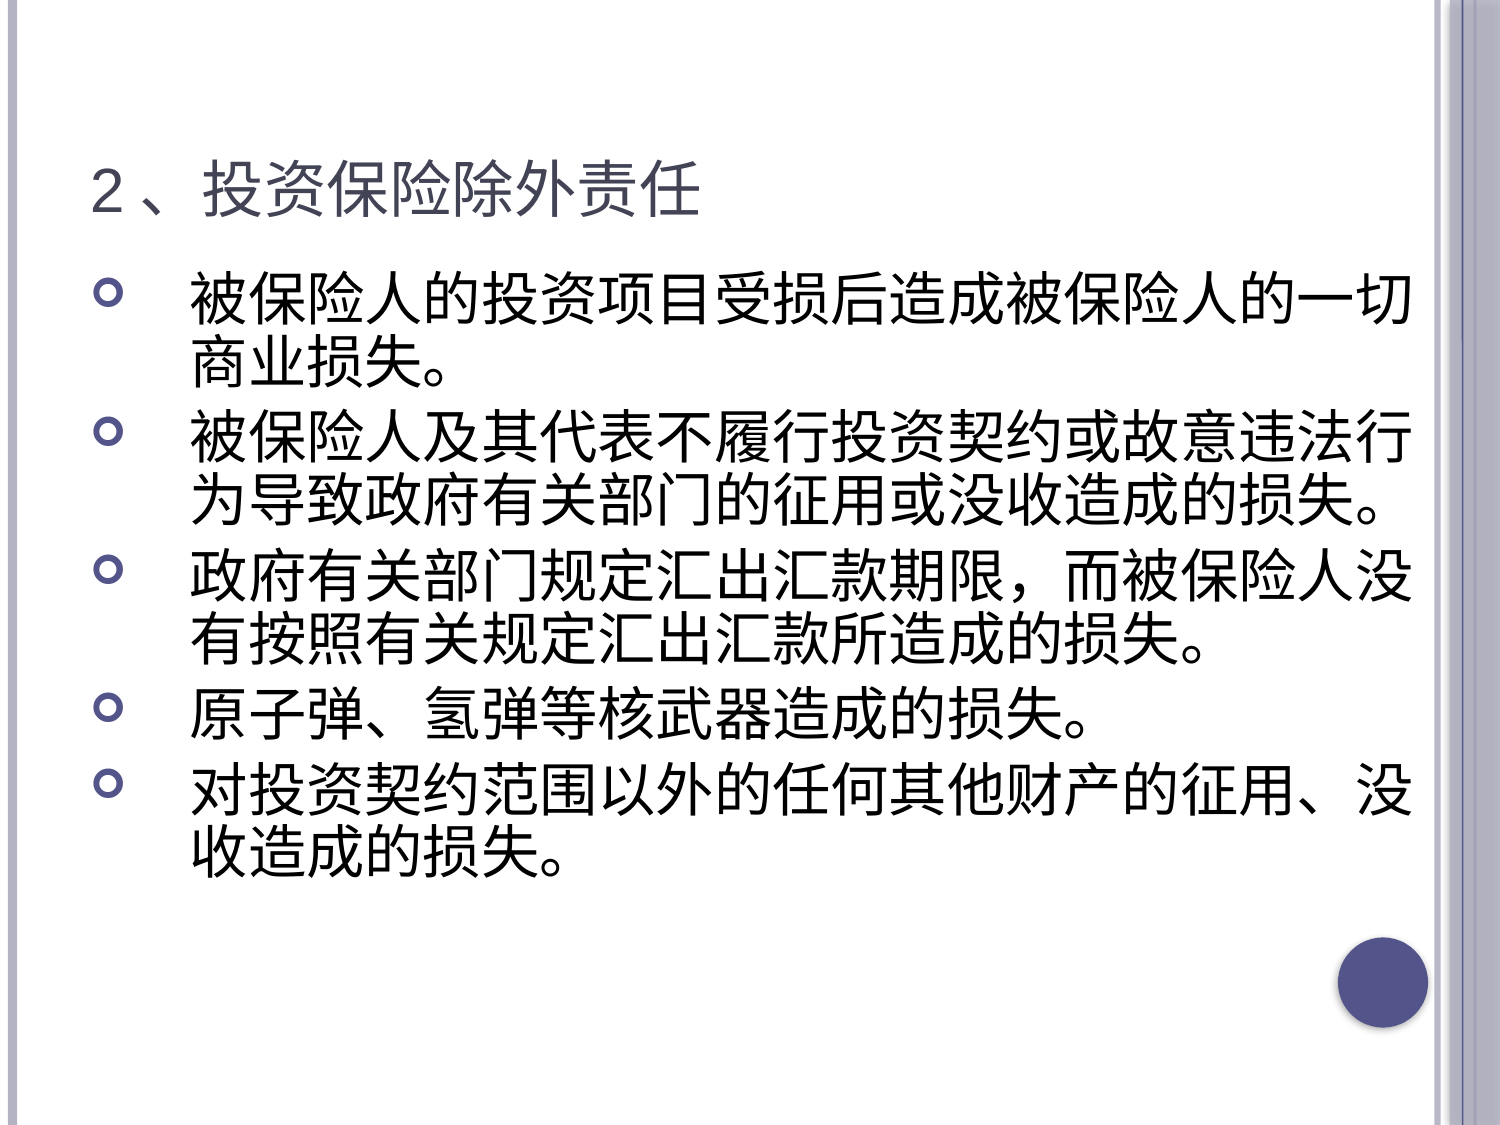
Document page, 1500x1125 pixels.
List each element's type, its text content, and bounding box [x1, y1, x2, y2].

title 2、投资保险除外责任 [75, 45, 1300, 233]
list 被保险人的投资项目受损后造成被保险人的一切商业损失。 被保险人及其代表不履行投资契约或故意违法行为导致政府有关部门的征用或没收造成的损失。 政府有关部门规定汇出汇款期限，而被保险人没有按照有关规定汇出汇款所造成的损失。 原子弹、氢弹等核武器造成的损失。 对投资契约范围以外的任何其他财产的征用、没收造成的损失。 [74, 262, 1436, 1063]
